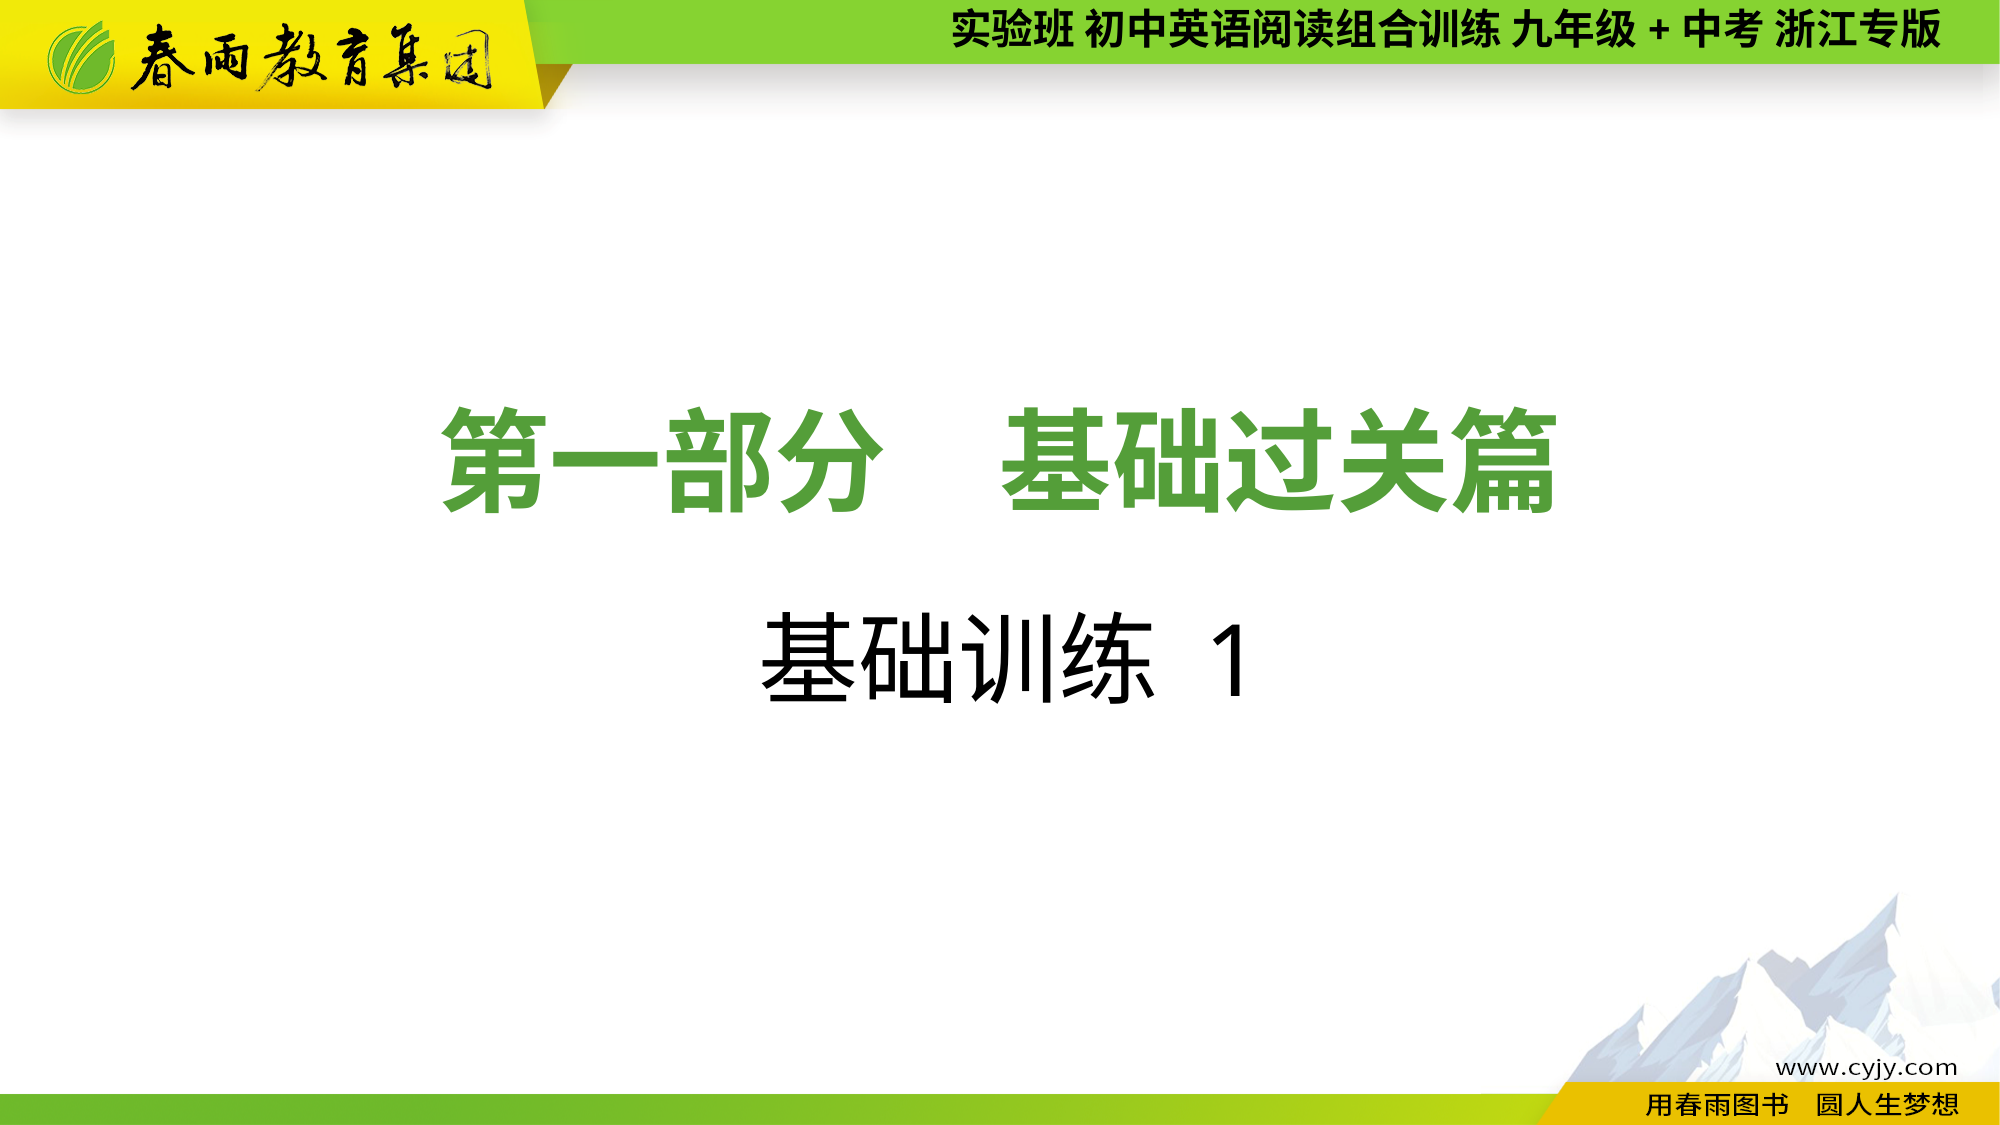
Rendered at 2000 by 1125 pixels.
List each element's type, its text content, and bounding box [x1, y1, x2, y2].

text_box 基础训练 1 [54, 528, 1946, 724]
picture [0, 0, 2000, 1125]
text_box 第一部分 基础过关篇 [54, 316, 1946, 528]
